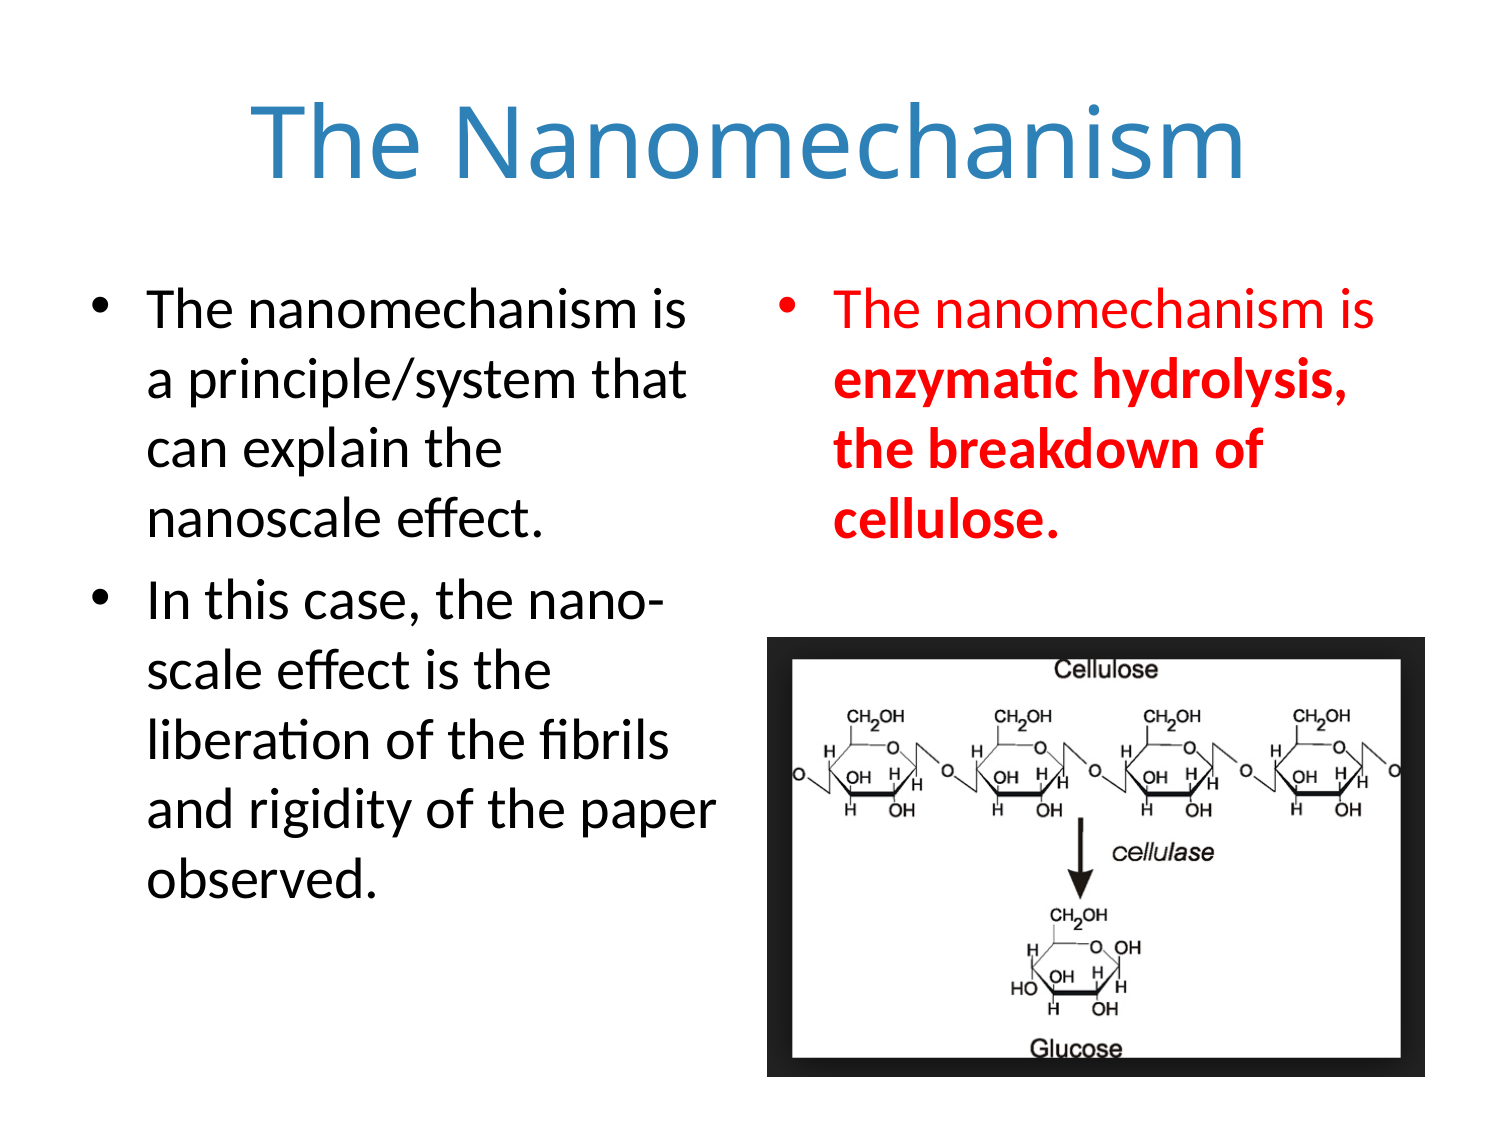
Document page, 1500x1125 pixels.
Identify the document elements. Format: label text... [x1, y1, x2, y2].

picture [767, 637, 1426, 1078]
list The nanomechanism is a principle/system that can explain the nanoscale effect. In this case, the nano-scale effect is the liberation of the fibrils and rigidity of the paper observed. [75, 262, 738, 1005]
title The Nanomechanism [75, 45, 1425, 233]
list The nanomechanism is enzymatic hydrolysis, the breakdown of cellulose. [762, 262, 1425, 598]
